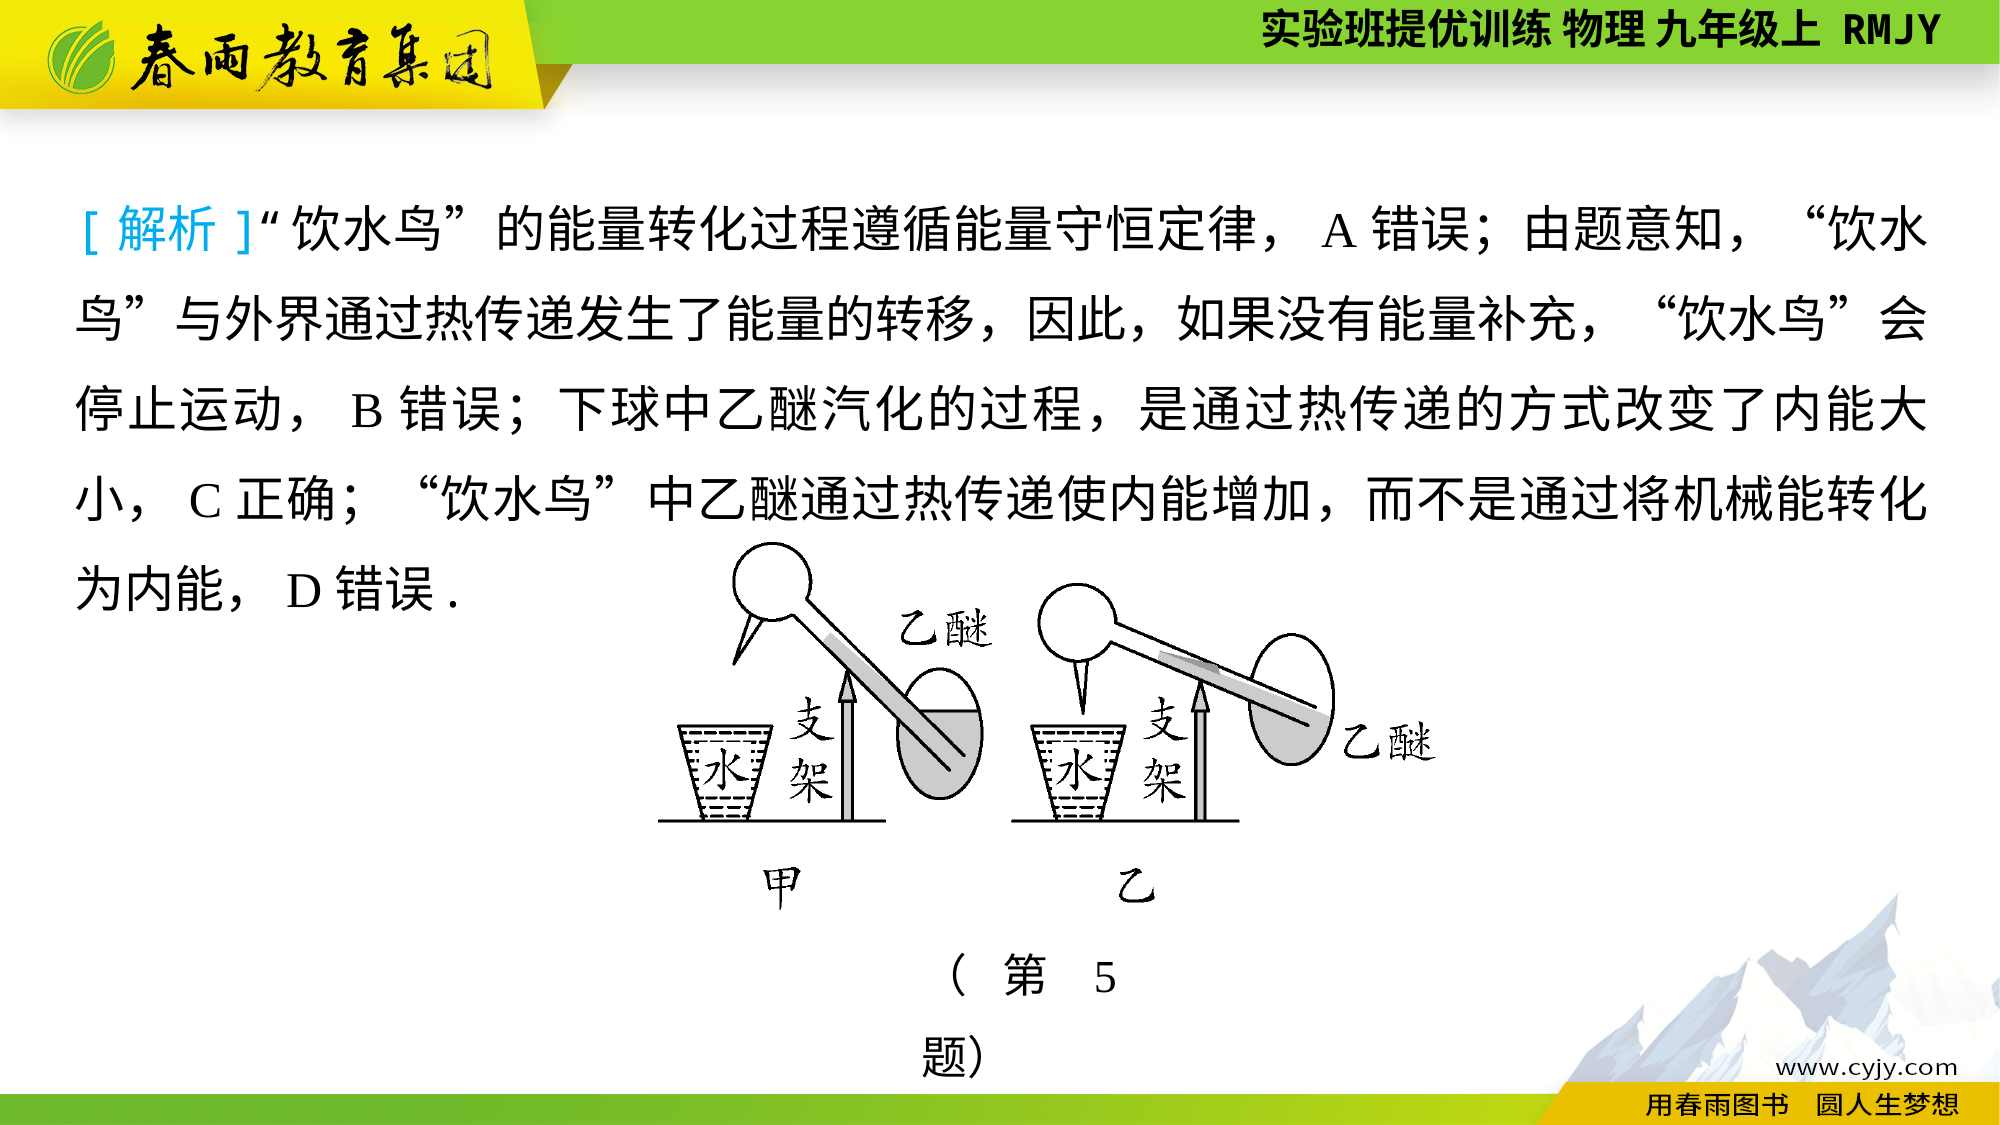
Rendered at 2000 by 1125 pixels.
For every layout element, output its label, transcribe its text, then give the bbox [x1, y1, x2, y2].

picture [0, 0, 2000, 1125]
list [解析]“饮水鸟”的能量转化过程遵循能量守恒定律，A错误；由题意知，“饮水鸟”与外界通过热传递发生了能量的转移，因此，如果没有能量补充，“饮水鸟”会停止运动，B错误；下球中乙醚汽化的过程，是通过热传递的方式改变了内能大小，C正确；“饮水鸟”中乙醚通过热传递使内能增加，而不是通过将机械能转化为内能，D错误. [59, 160, 1944, 619]
text_box （第5题） [906, 924, 1143, 1009]
